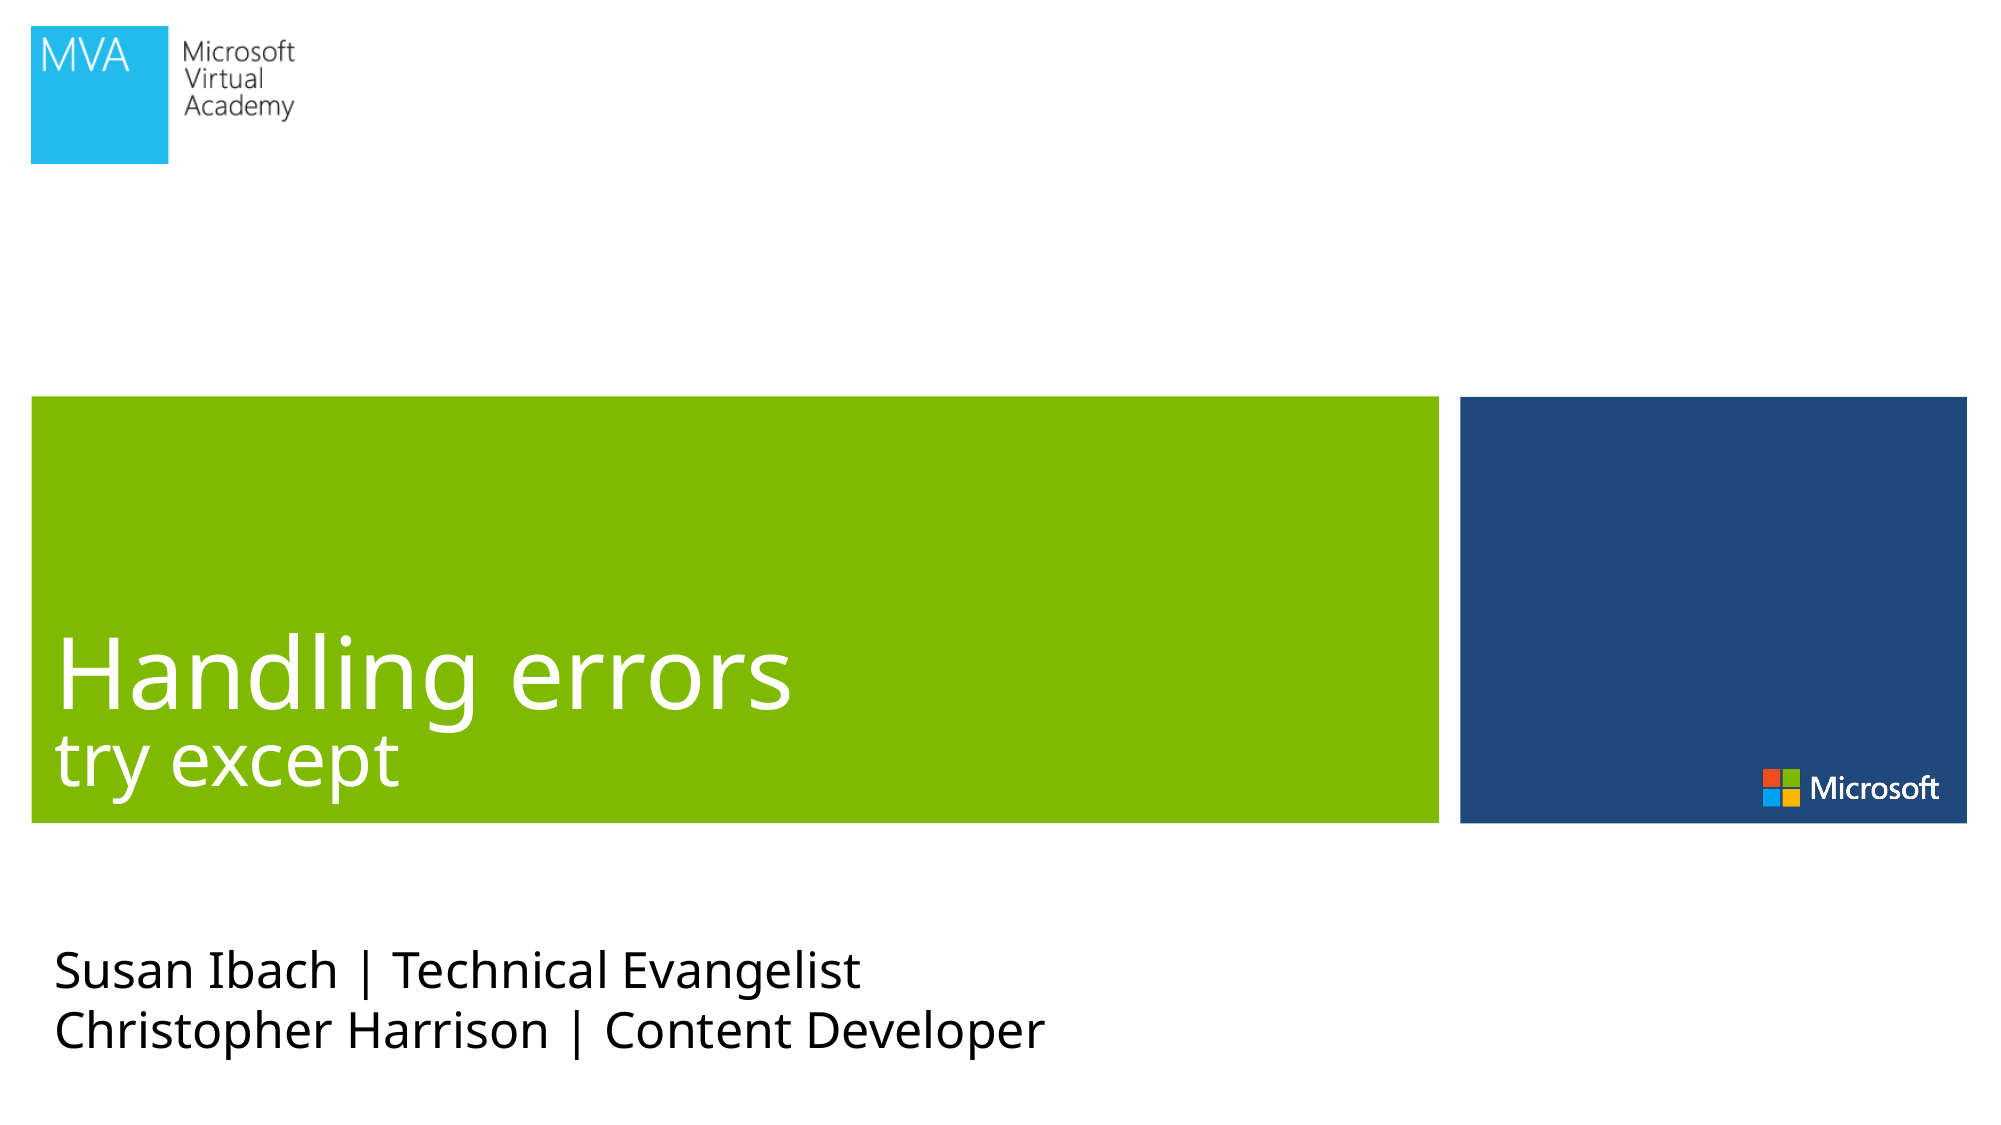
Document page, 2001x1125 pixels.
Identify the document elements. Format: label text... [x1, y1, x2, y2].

picture [1760, 759, 1947, 815]
picture [31, 26, 374, 164]
subtitle Susan Ibach | Technical Evangelist Christopher Harrison | Content Developer [31, 841, 1440, 1082]
title Handling errors try except [31, 396, 1440, 824]
